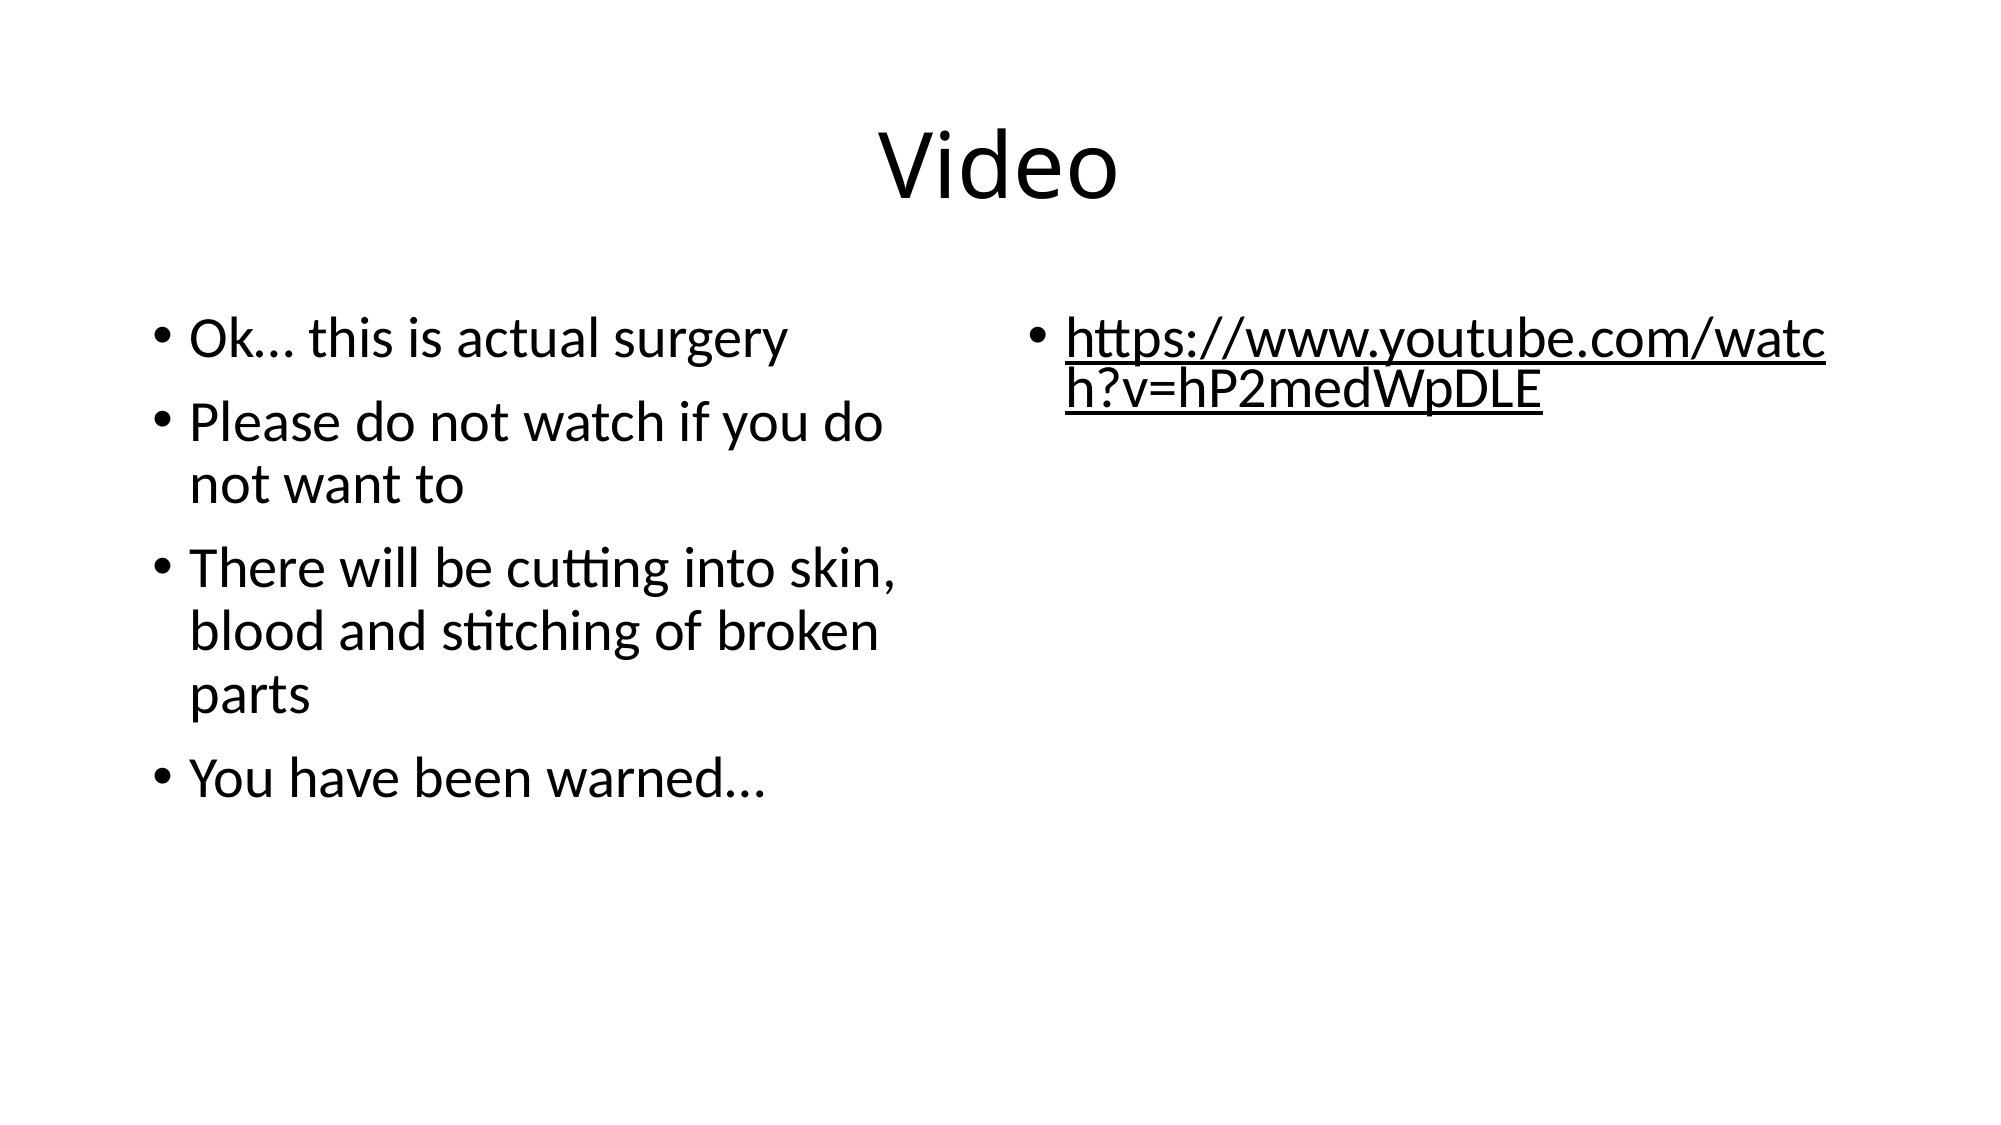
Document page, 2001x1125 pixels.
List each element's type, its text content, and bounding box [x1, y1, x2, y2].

title Video [137, 59, 1863, 278]
list Ok… this is actual surgery Please do not watch if you do not want to There will be cutting into skin, blood and stitching of broken parts You have been warned… [137, 299, 988, 1014]
list https://www.youtube.com/watch?v=hP2medWpDLE [1012, 299, 1863, 1014]
